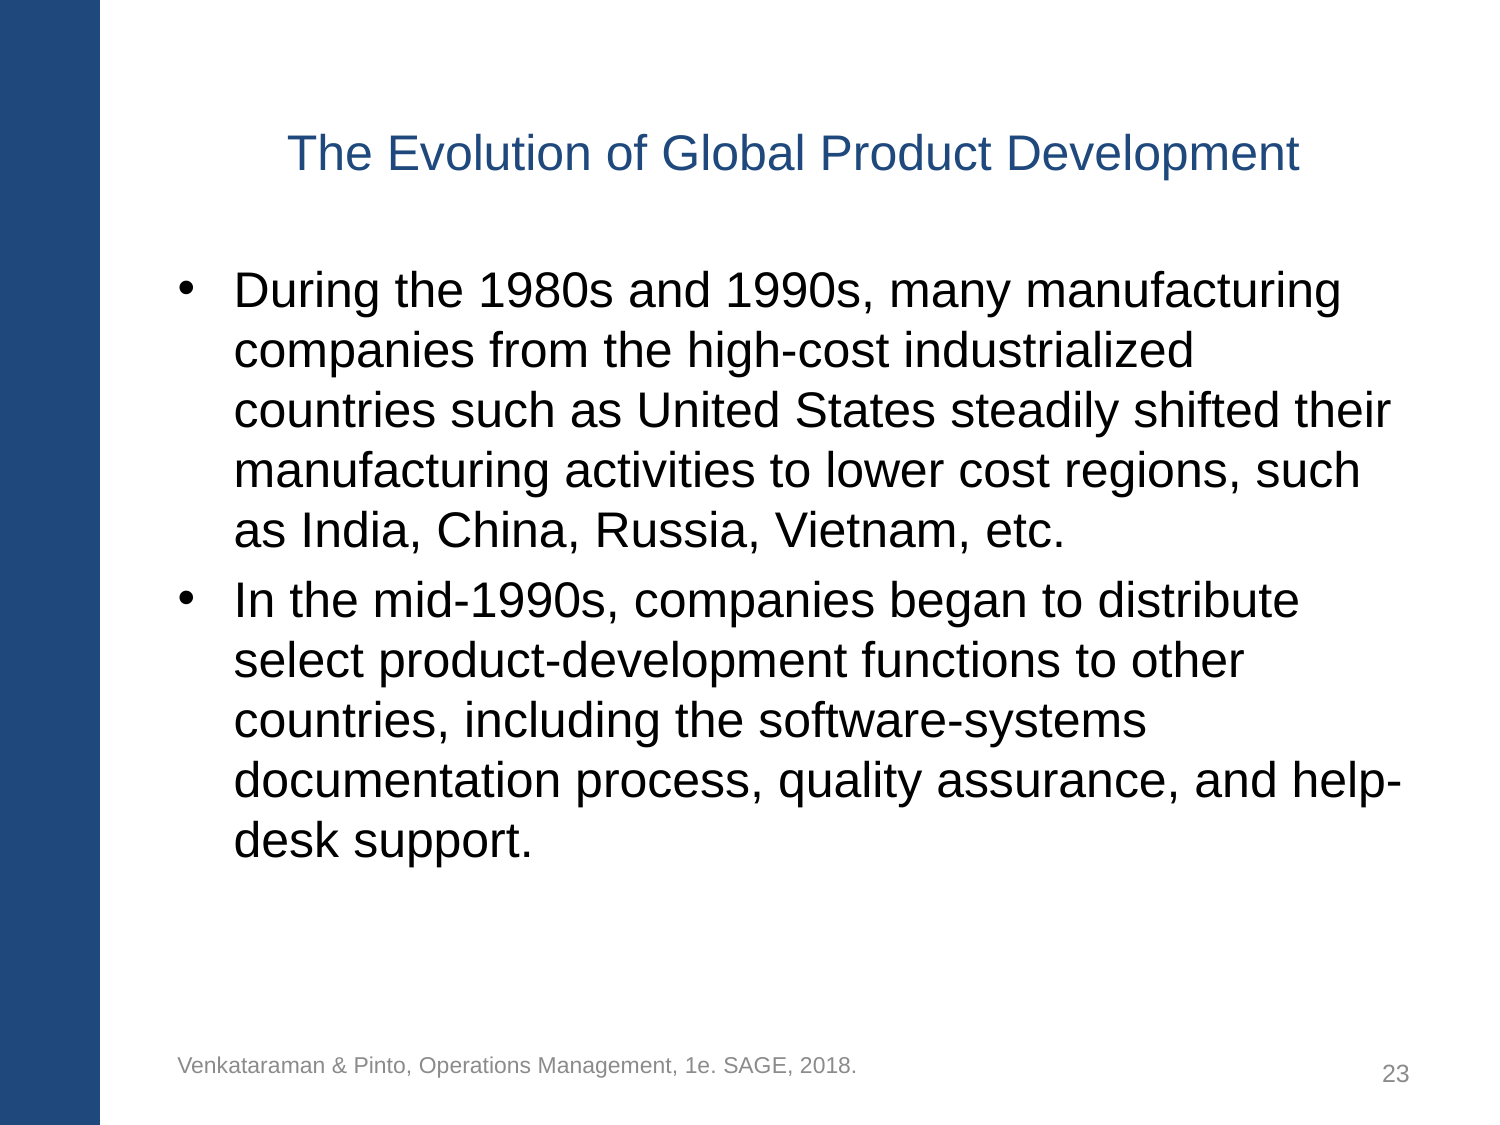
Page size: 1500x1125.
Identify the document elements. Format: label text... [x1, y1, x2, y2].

footer Venkataraman & Pinto, Operations Management, 1e. SAGE, 2018. [162, 1042, 1313, 1103]
slide_number 23 [1350, 1042, 1425, 1103]
title The Evolution of Global Product Development [162, 37, 1425, 249]
list During the 1980s and 1990s, many manufacturing companies from the high-cost industrialized countries such as United States steadily shifted their manufacturing activities to lower cost regions, such as India, China, Russia, Vietnam, etc. In the mid-1990s, companies began to distribute select product-development functions to other countries, including the software-systems documentation process, quality assurance, and help-desk support. [162, 249, 1425, 1005]
